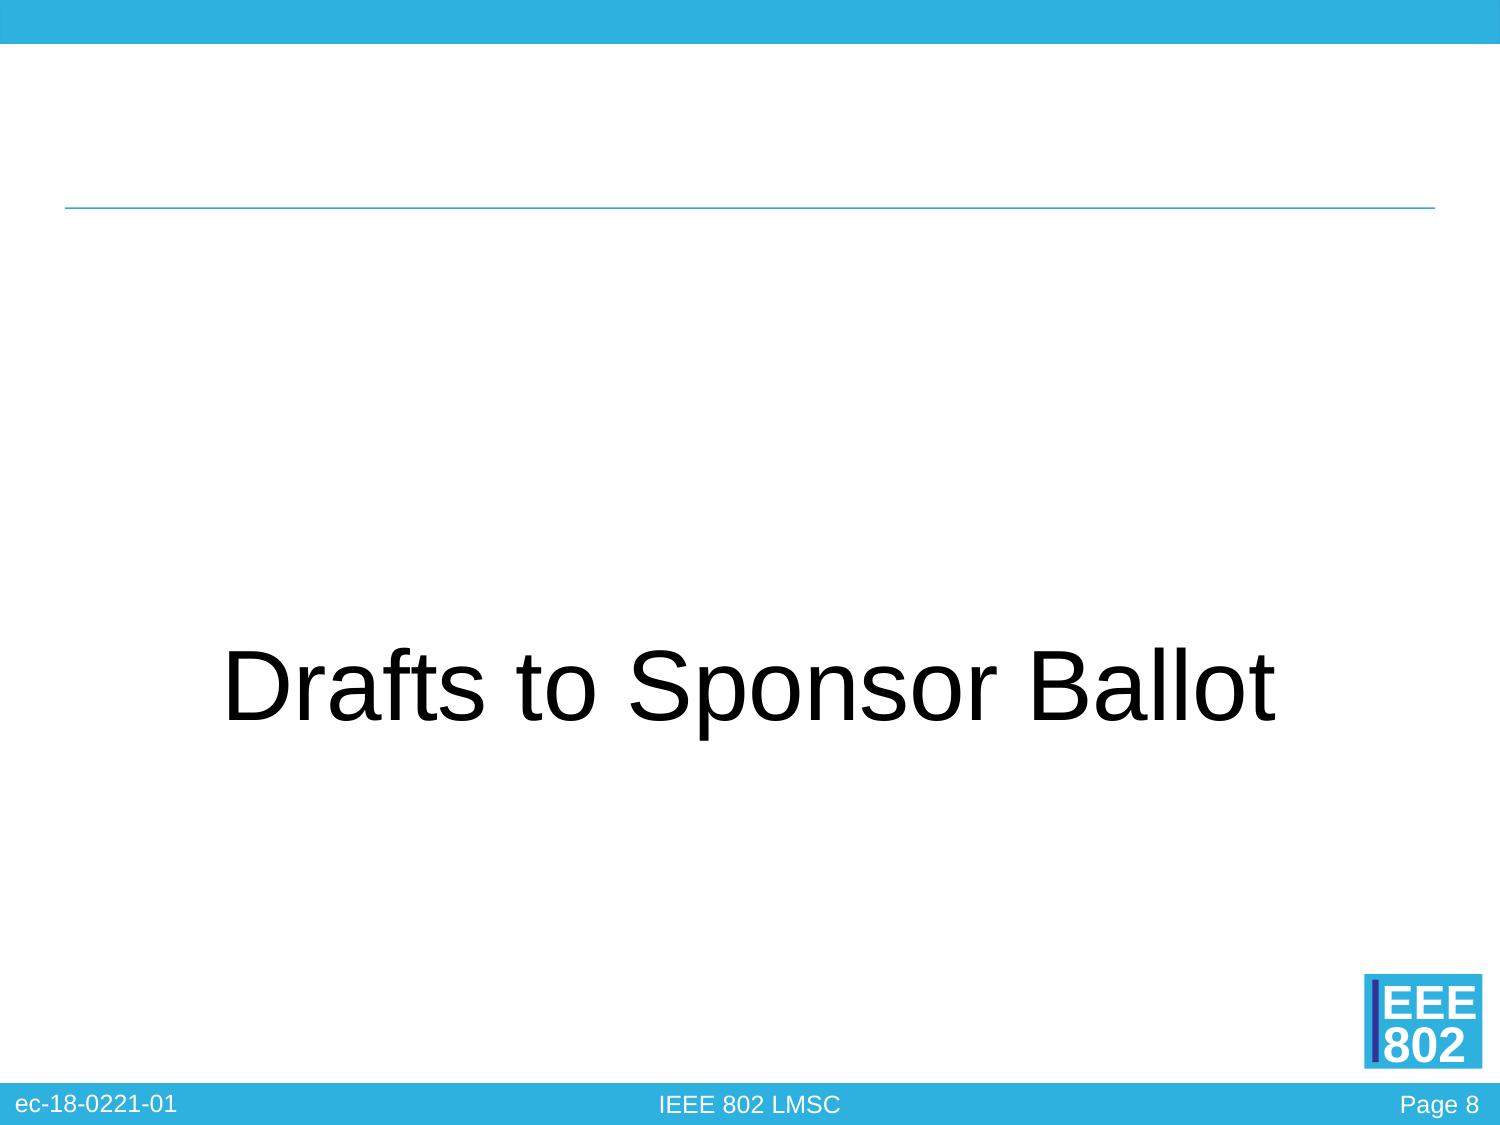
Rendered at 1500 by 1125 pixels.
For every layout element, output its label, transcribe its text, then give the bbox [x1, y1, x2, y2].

title Drafts to Sponsor Ballot [102, 280, 1397, 749]
